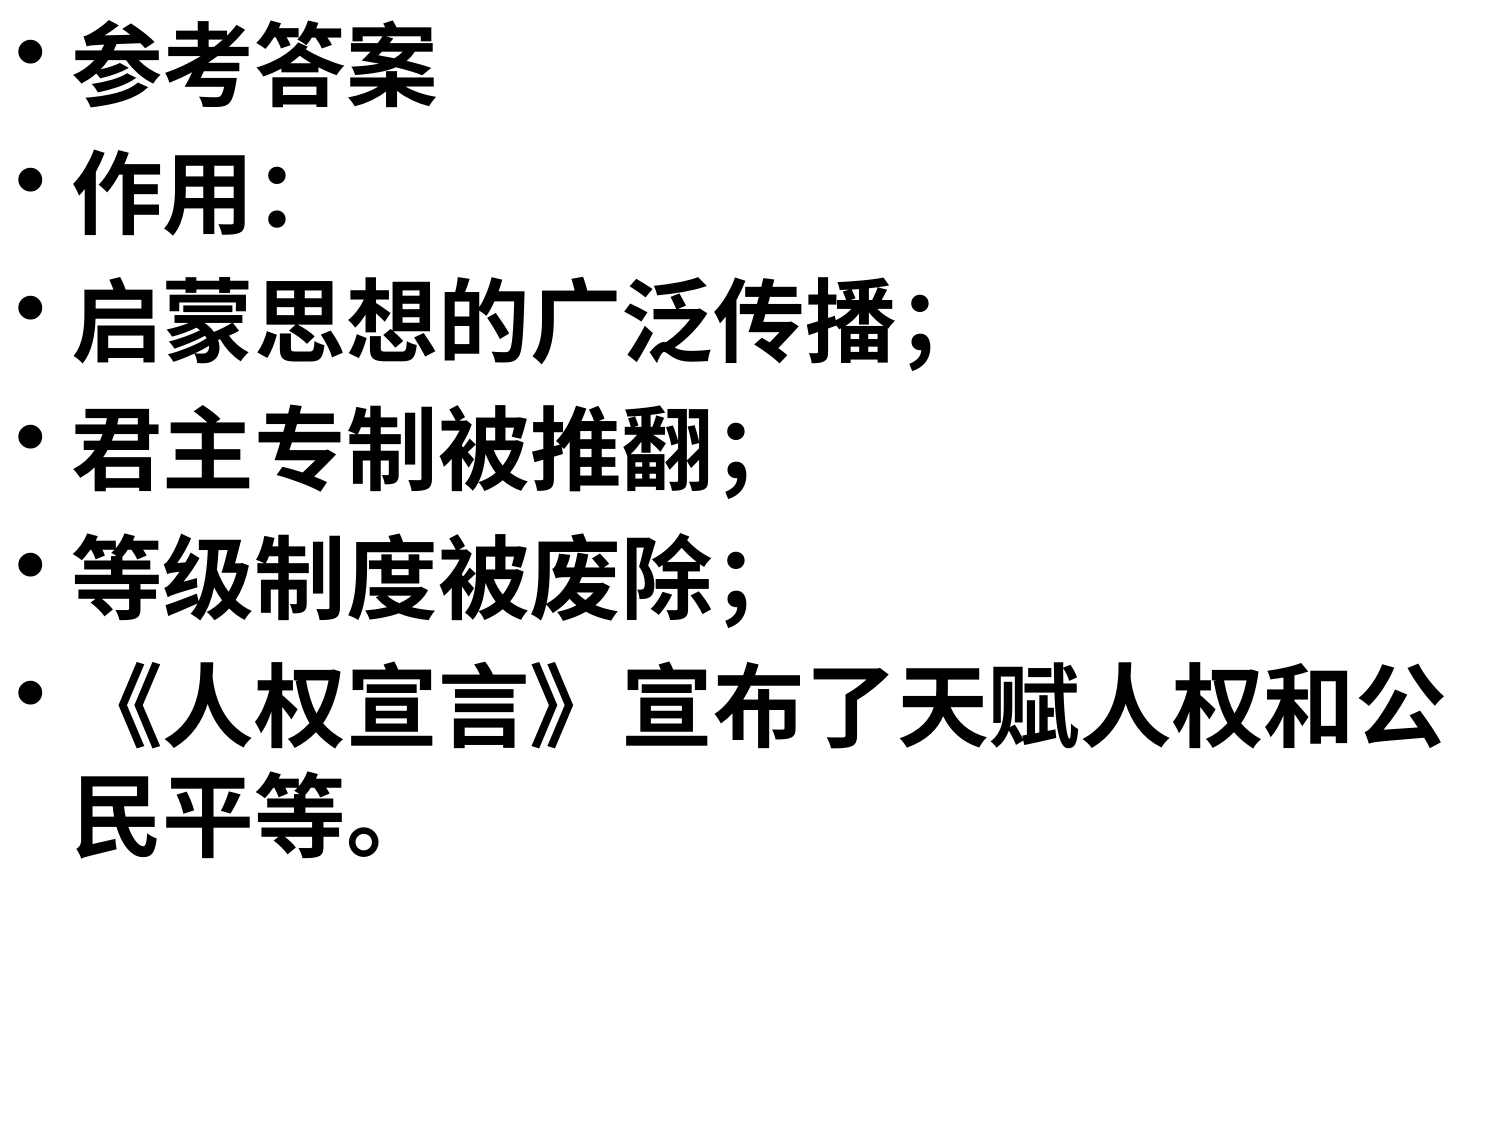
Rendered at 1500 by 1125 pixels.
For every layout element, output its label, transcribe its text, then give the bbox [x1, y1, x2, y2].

list 参考答案 作用： 启蒙思想的广泛传播； 君主专制被推翻； 等级制度被废除； 《人权宣言》宣布了天赋人权和公民平等。 [0, 0, 1500, 1125]
